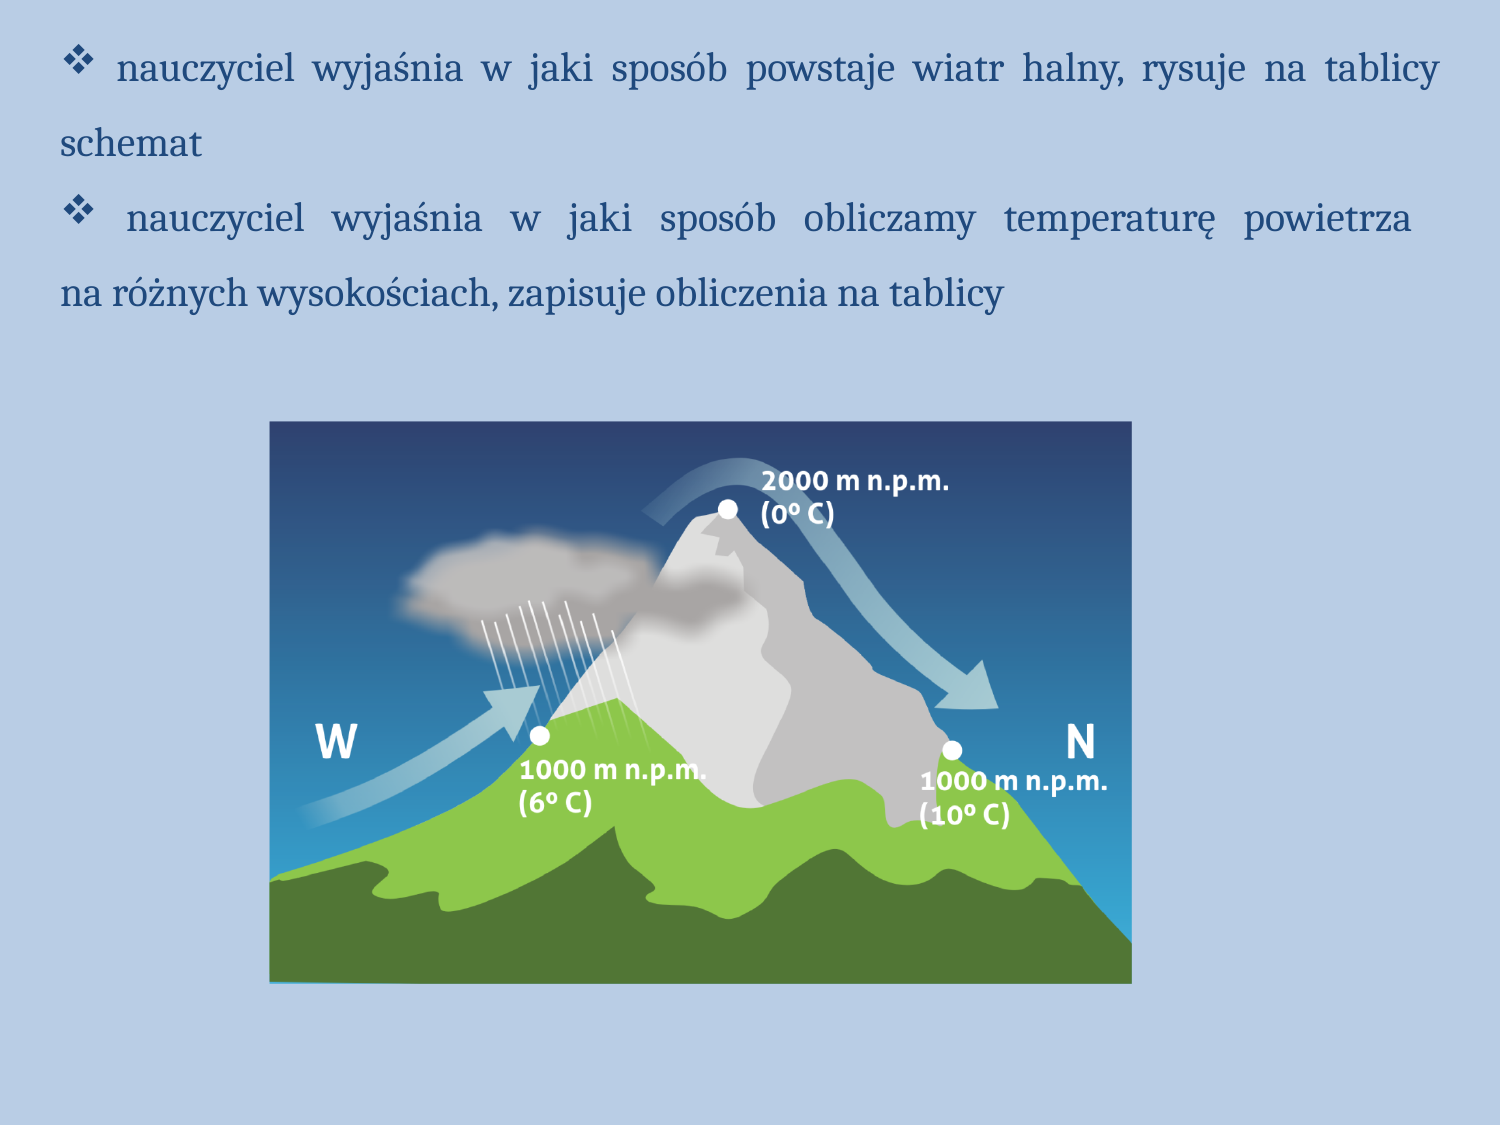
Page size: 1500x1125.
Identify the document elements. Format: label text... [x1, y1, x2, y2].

picture [269, 421, 1133, 985]
text_box nauczyciel wyjaśnia w jaki sposób powstaje wiatr halny, rysuje na tablicy schemat nauczyciel wyjaśnia w jaki sposób obliczamy temperaturę powietrza na różnych wysokościach, zapisuje obliczenia na tablicy [23, 23, 1477, 352]
